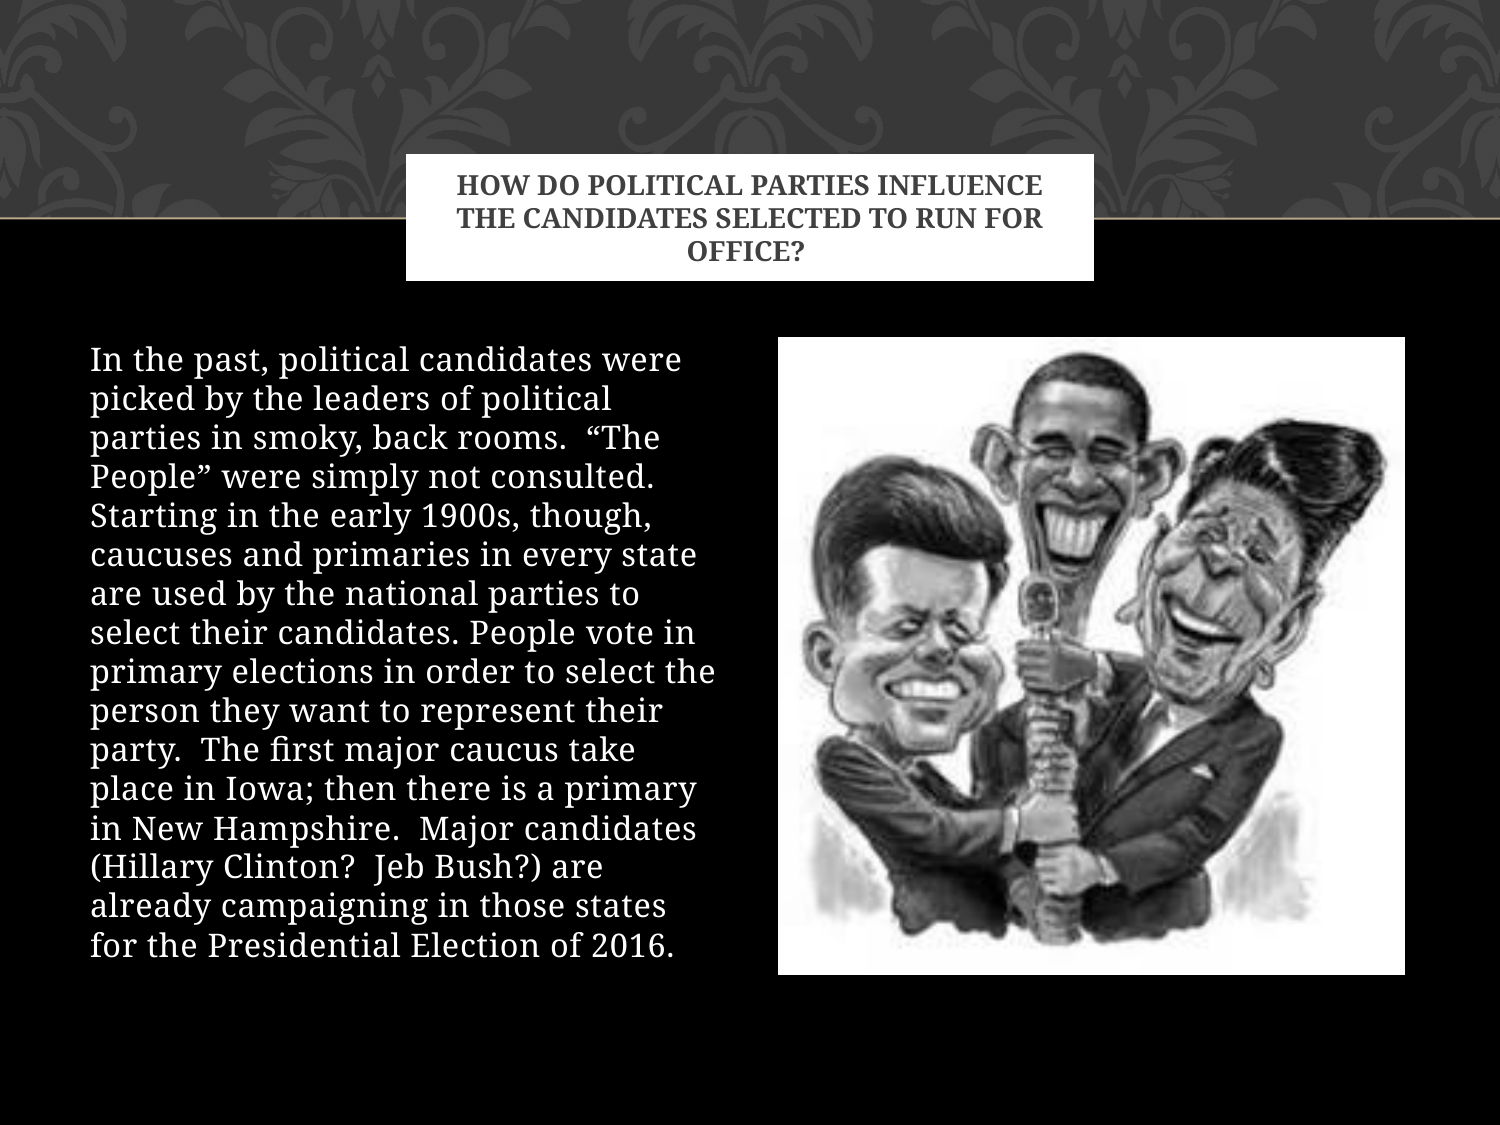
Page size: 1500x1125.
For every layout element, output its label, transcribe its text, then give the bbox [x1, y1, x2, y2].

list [778, 337, 1405, 976]
list In the past, political candidates were picked by the leaders of political parties in smoky, back rooms. “The People” were simply not consulted. Starting in the early 1900s, though, caucuses and primaries in every state are used by the national parties to select their candidates. People vote in primary elections in order to select the person they want to represent their party. The first major caucus take place in Iowa; then there is a primary in New Hampshire. Major candidates (Hillary Clinton? Jeb Bush?) are already campaigning in those states for the Presidential Election of 2016. [75, 331, 735, 989]
title How do political parties influence the candidates selected to run for office? [406, 154, 1094, 281]
